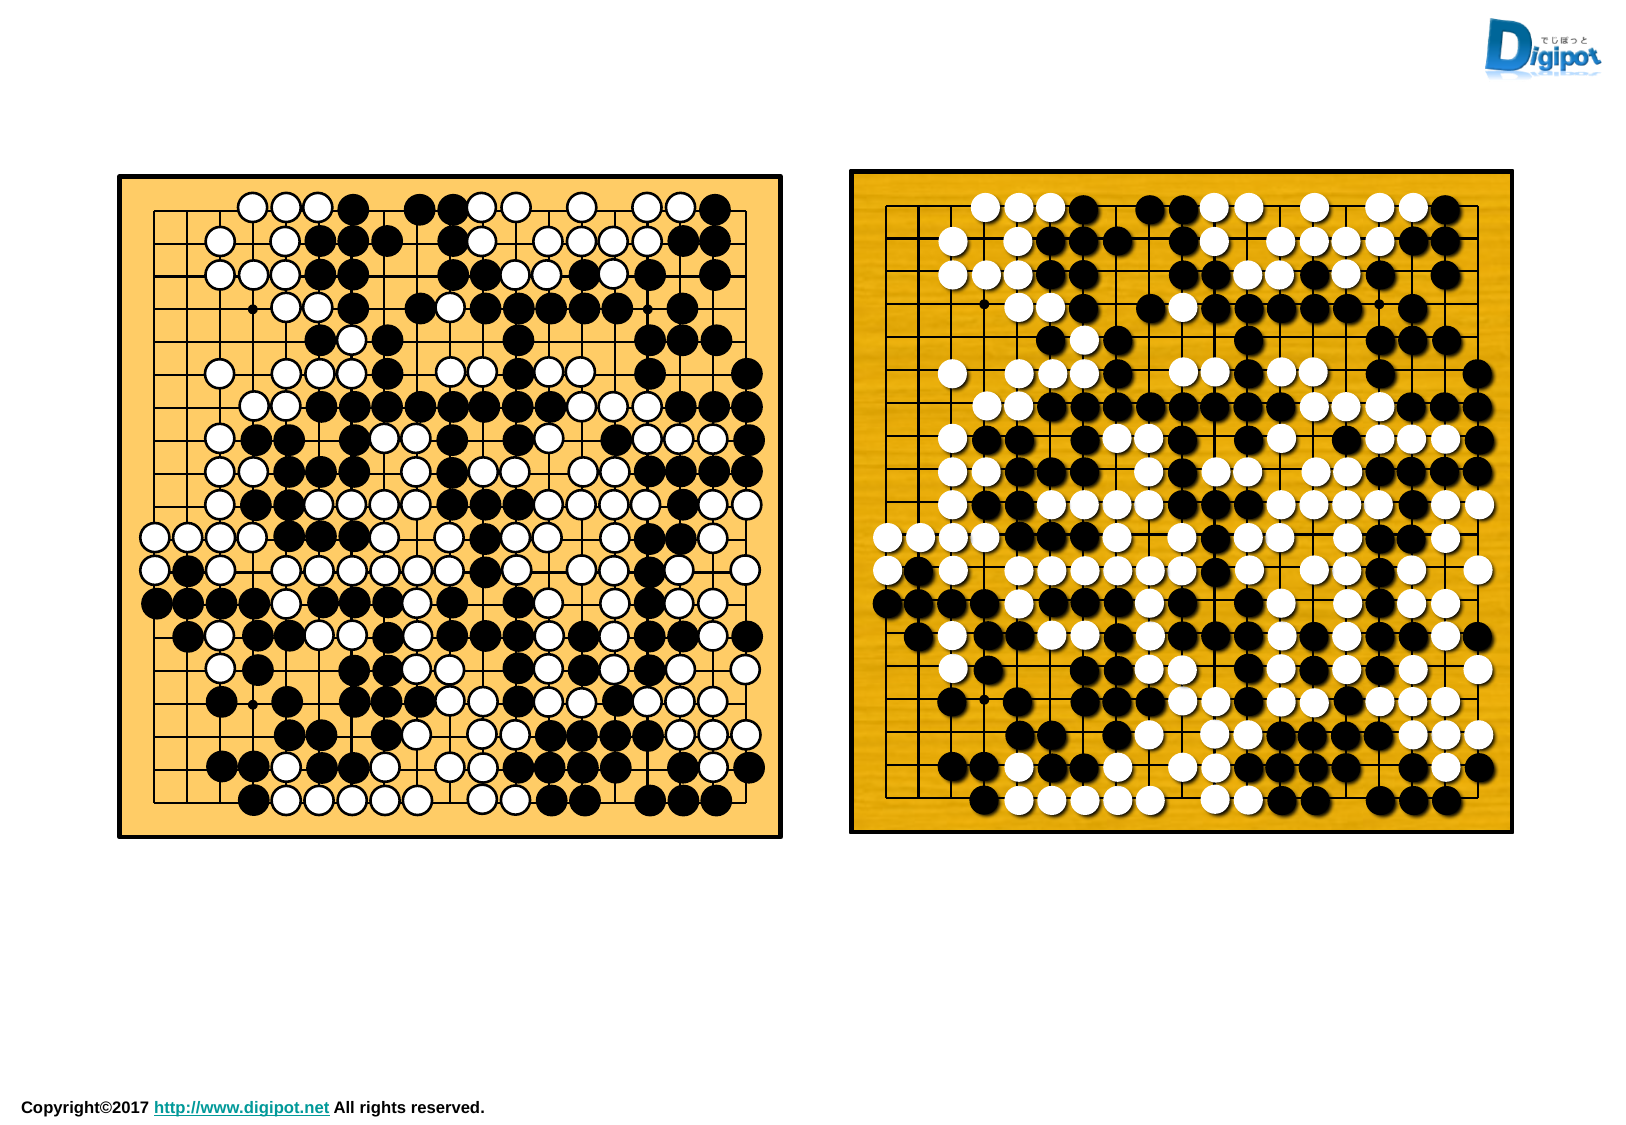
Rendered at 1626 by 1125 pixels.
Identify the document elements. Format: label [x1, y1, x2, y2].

text_box [850, 170, 1513, 833]
text_box [140, 192, 762, 816]
picture [1485, 18, 1602, 82]
text_box [119, 176, 781, 838]
text_box [872, 192, 1495, 816]
